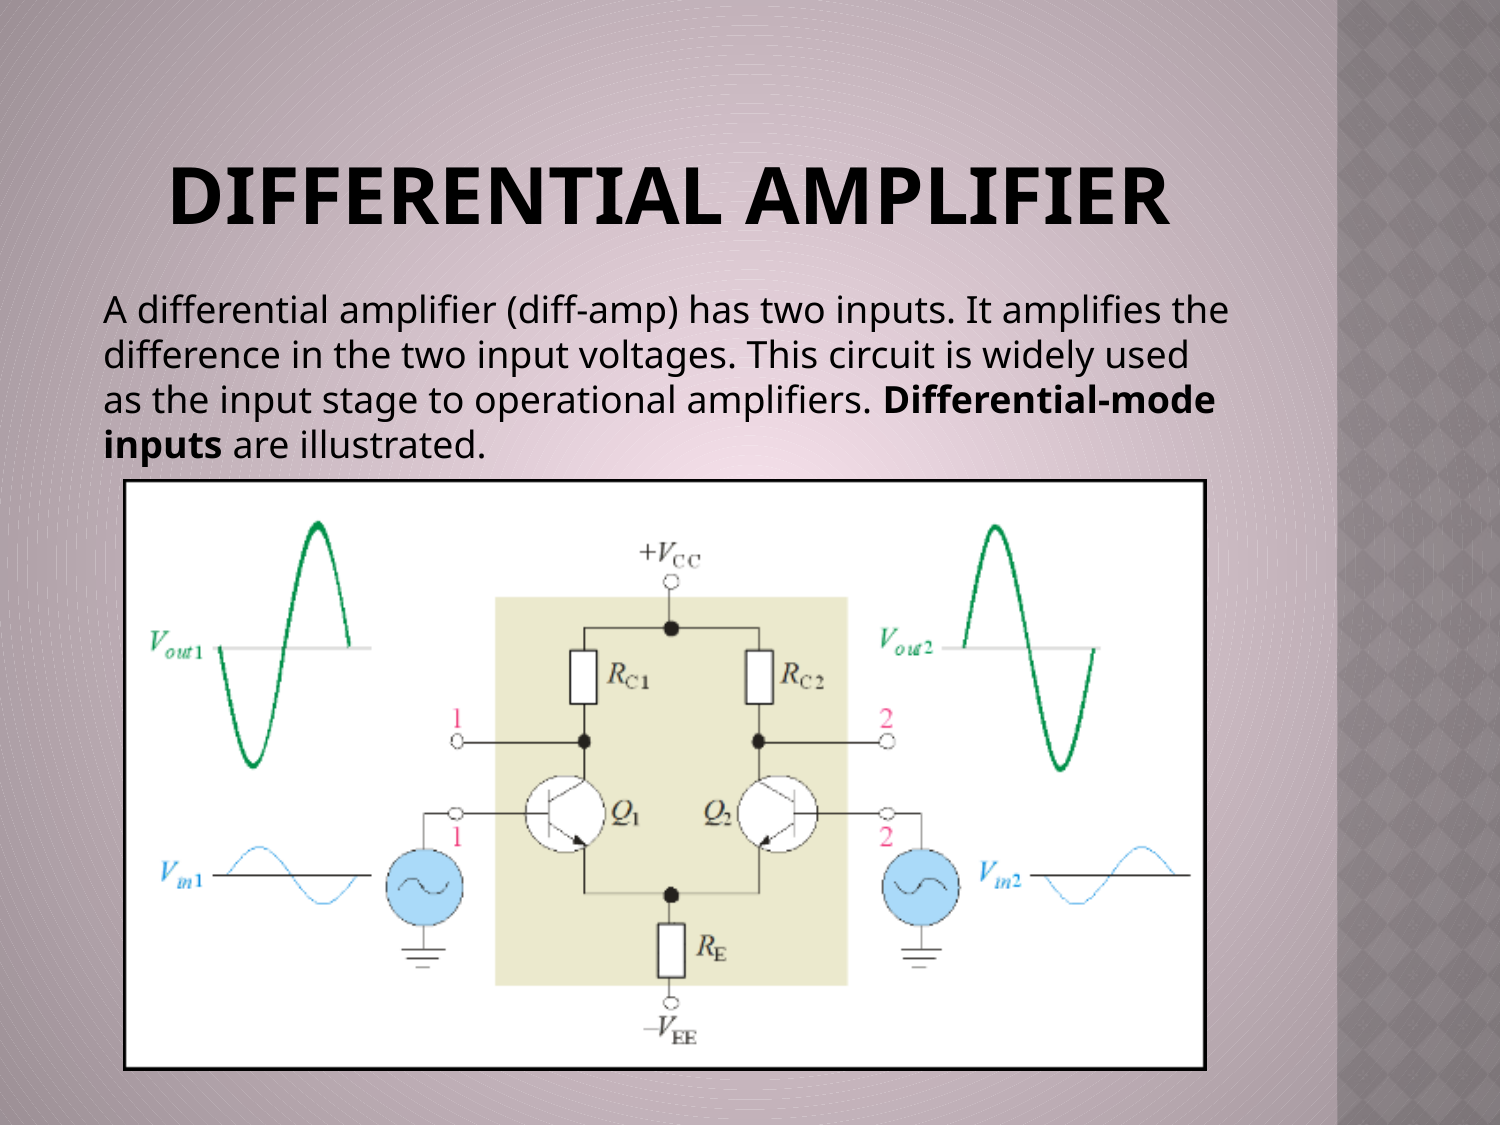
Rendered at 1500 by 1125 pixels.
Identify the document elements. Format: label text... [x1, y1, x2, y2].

picture [123, 479, 1207, 1071]
text_box A differential amplifier (diff-amp) has two inputs. It amplifies the difference in the two input voltages. This circuit is widely used as the input stage to operational amplifiers. Differential-mode inputs are illustrated. [88, 278, 1247, 474]
title Differential amplifier [75, 52, 1263, 240]
